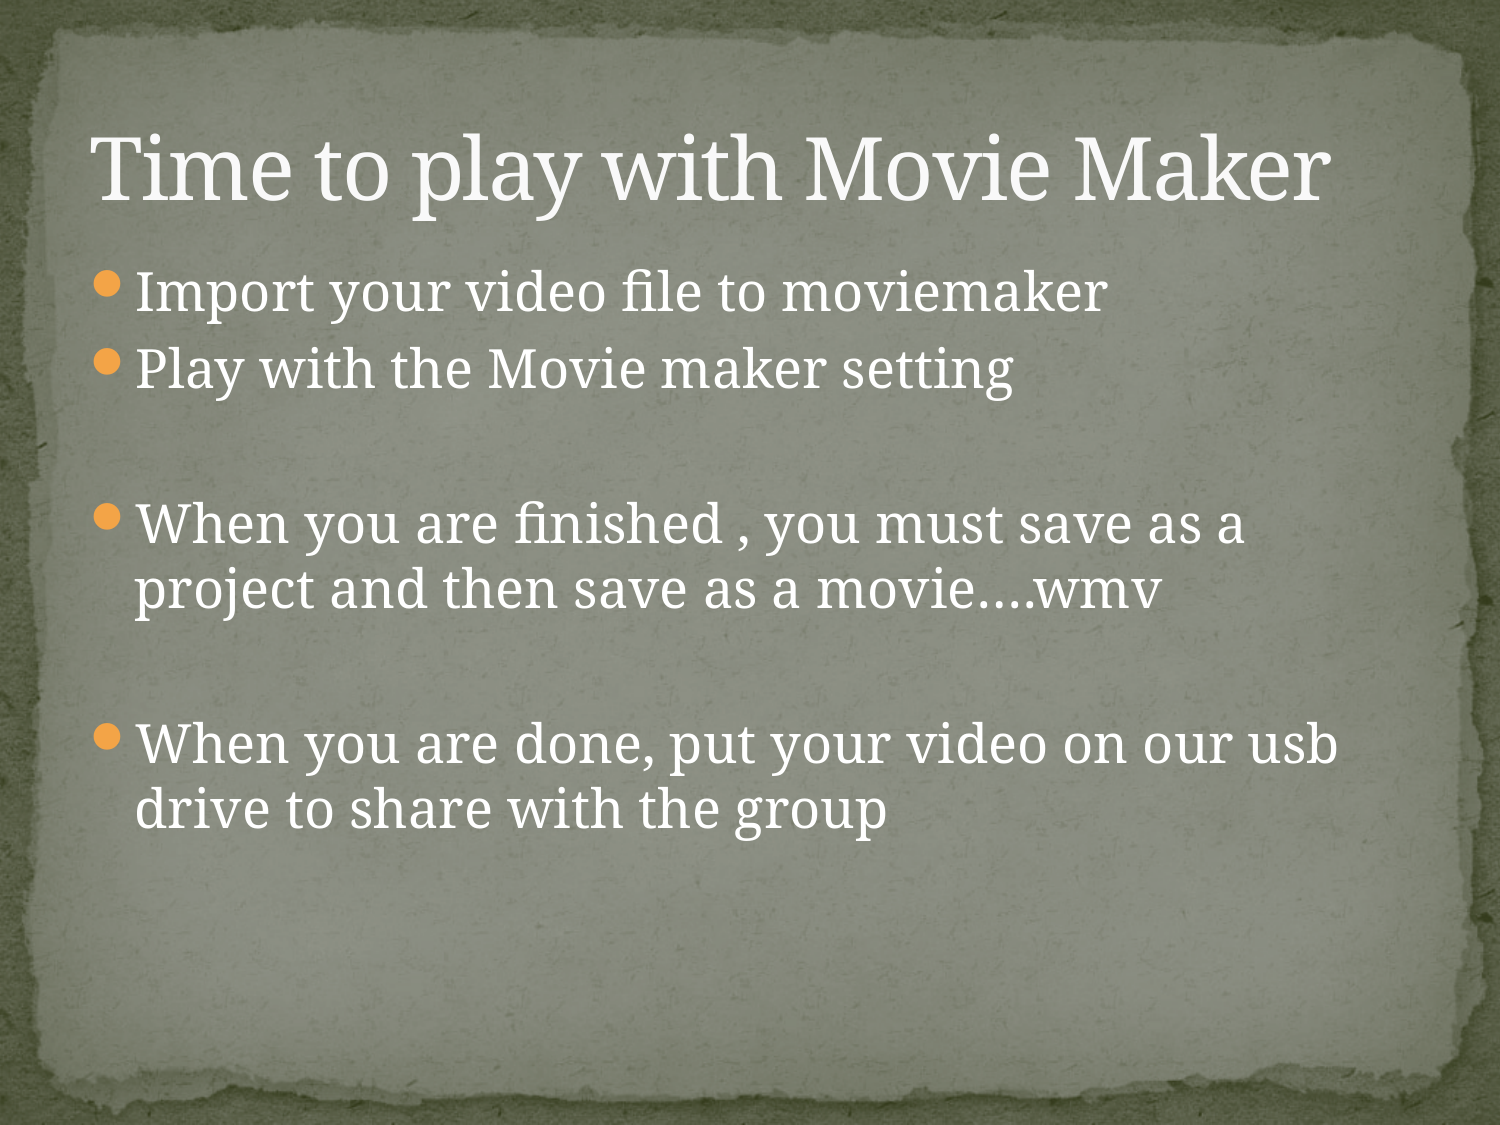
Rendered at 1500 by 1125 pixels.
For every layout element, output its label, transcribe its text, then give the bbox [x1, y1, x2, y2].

list Import your video file to moviemaker Play with the Movie maker setting When you are finished , you must save as a project and then save as a movie….wmv When you are done, put your video on our usb drive to share with the group [75, 249, 1425, 1000]
title Time to play with Movie Maker [74, 24, 1425, 225]
